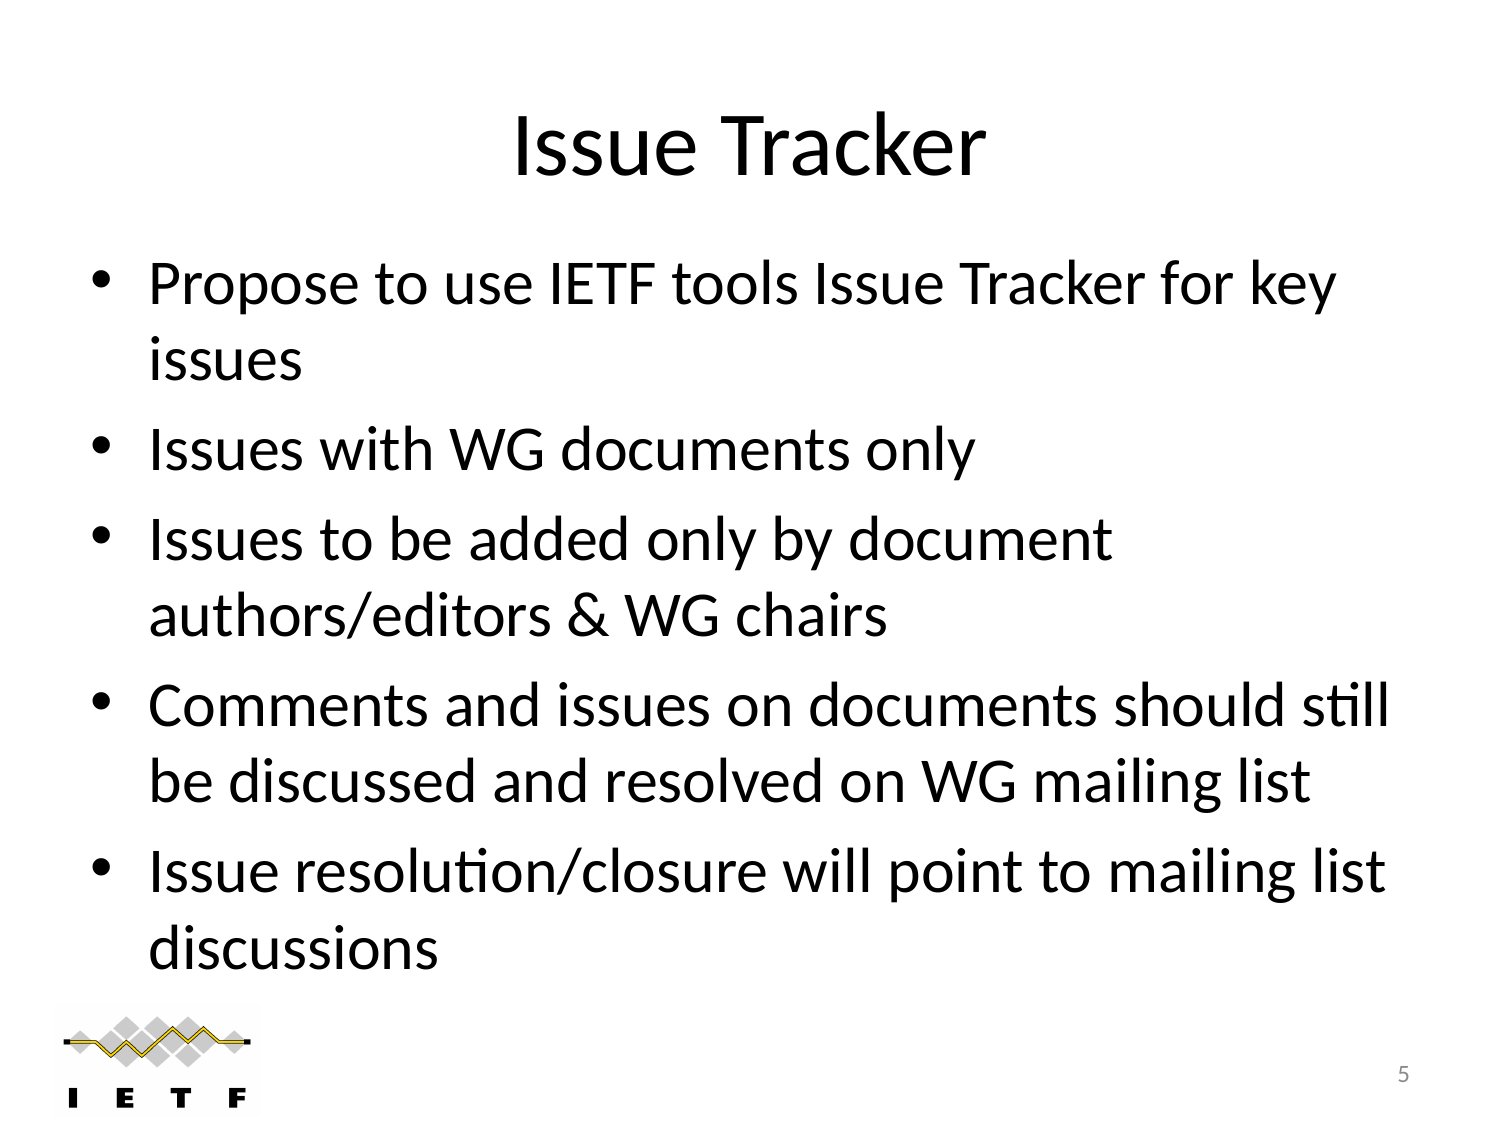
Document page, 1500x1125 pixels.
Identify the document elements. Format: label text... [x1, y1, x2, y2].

list Propose to use IETF tools Issue Tracker for key issues Issues with WG documents only Issues to be added only by document authors/editors & WG chairs Comments and issues on documents should still be discussed and resolved on WG mailing list Issue resolution/closure will point to mailing list discussions [75, 232, 1425, 1005]
picture [53, 1004, 261, 1116]
title Issue Tracker [75, 45, 1425, 232]
slide_number 5 [1074, 1042, 1425, 1103]
